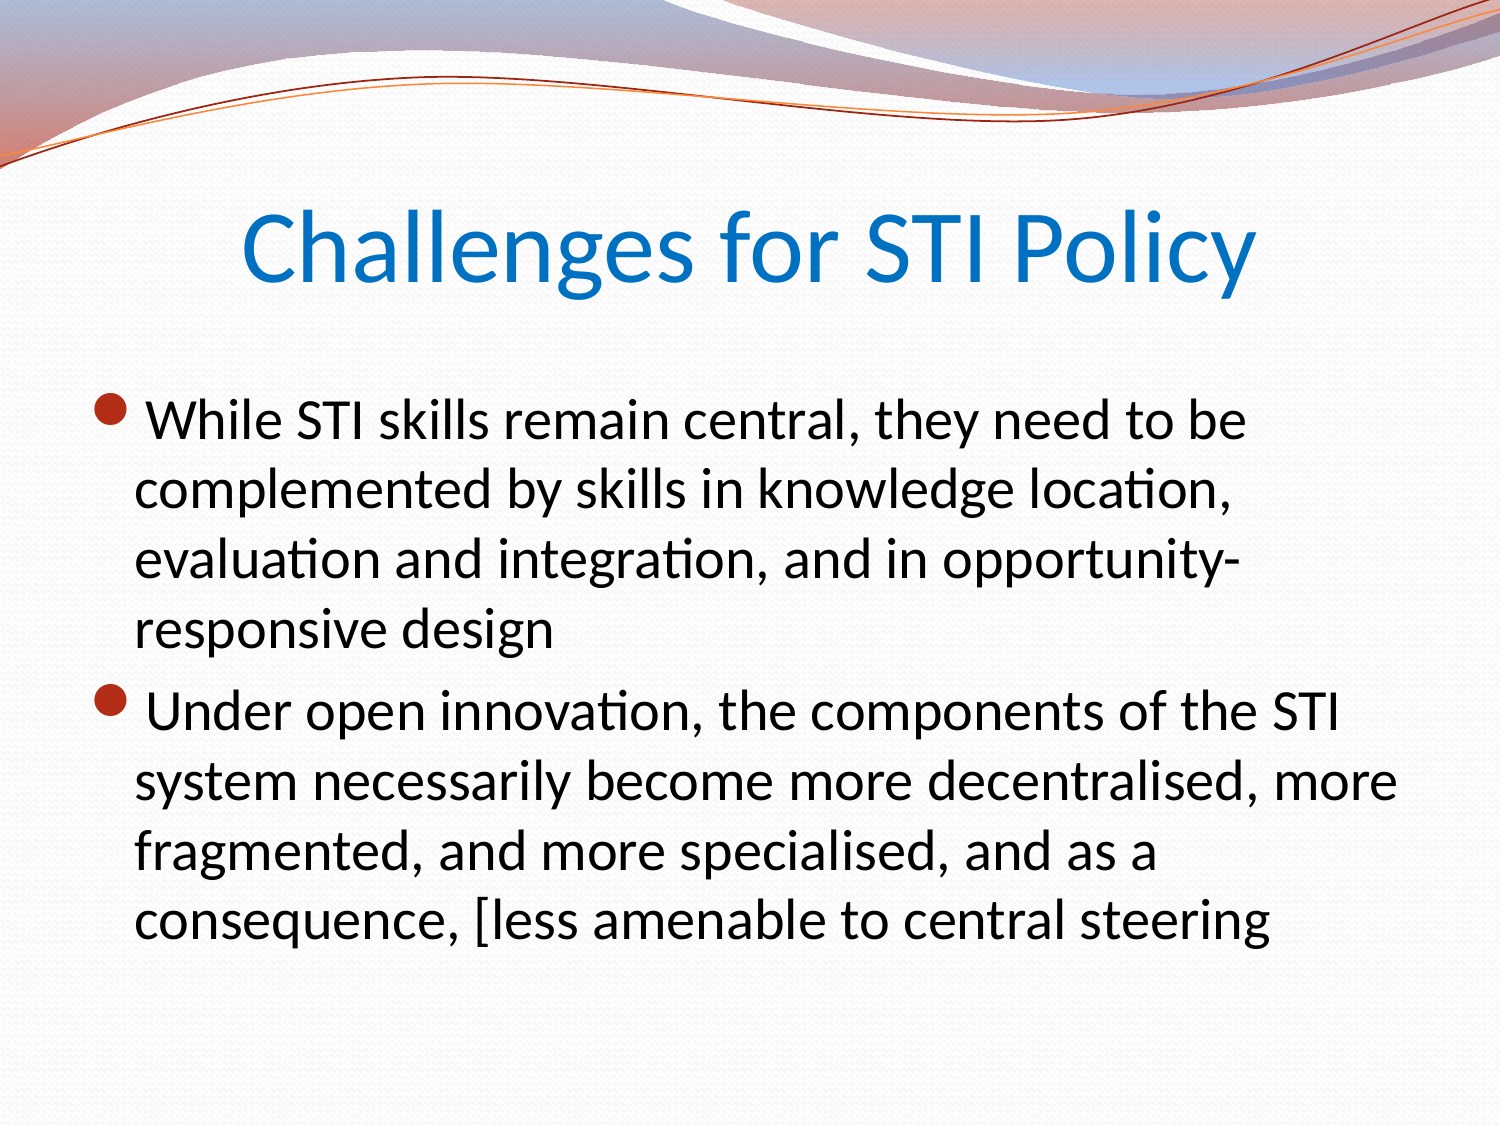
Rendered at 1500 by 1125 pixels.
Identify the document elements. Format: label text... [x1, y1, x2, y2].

list While STI skills remain central, they need to be complemented by skills in knowledge location, evaluation and integration, and in opportunity-responsive design Under open innovation, the components of the STI system necessarily become more decentralised, more fragmented, and more specialised, and as a consequence, [less amenable to central steering [75, 373, 1425, 1038]
title Challenges for STI Policy [75, 115, 1425, 303]
